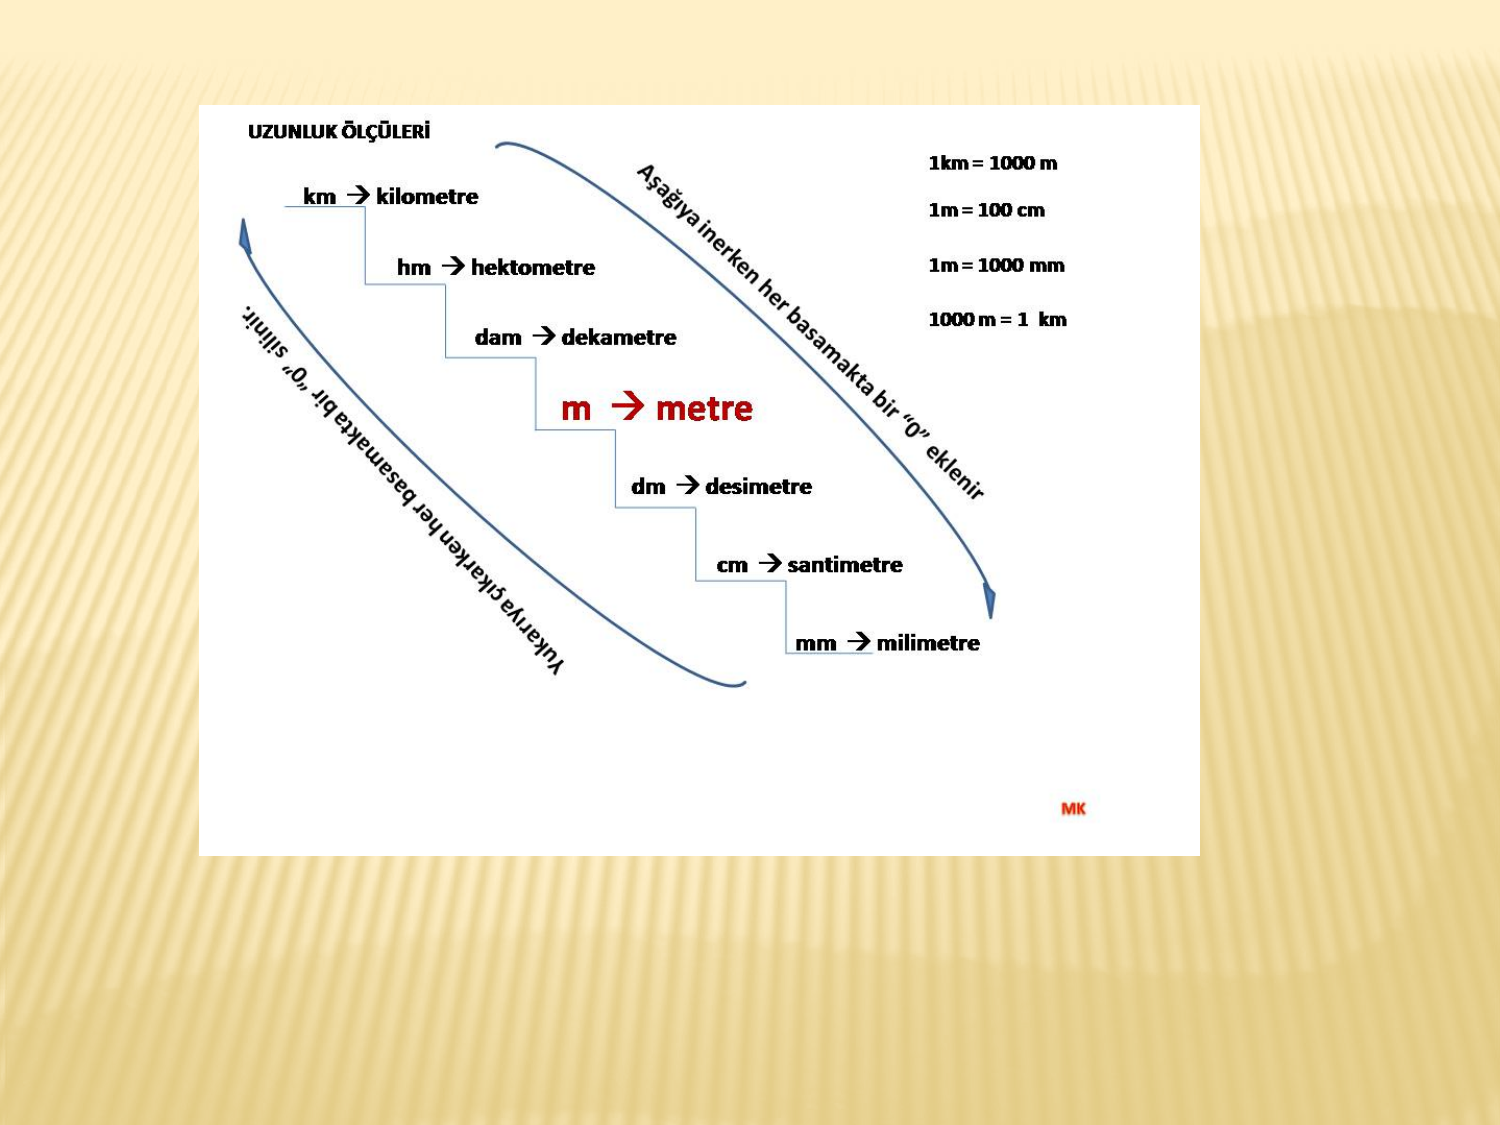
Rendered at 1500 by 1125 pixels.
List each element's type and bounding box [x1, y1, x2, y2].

picture [198, 105, 1200, 856]
